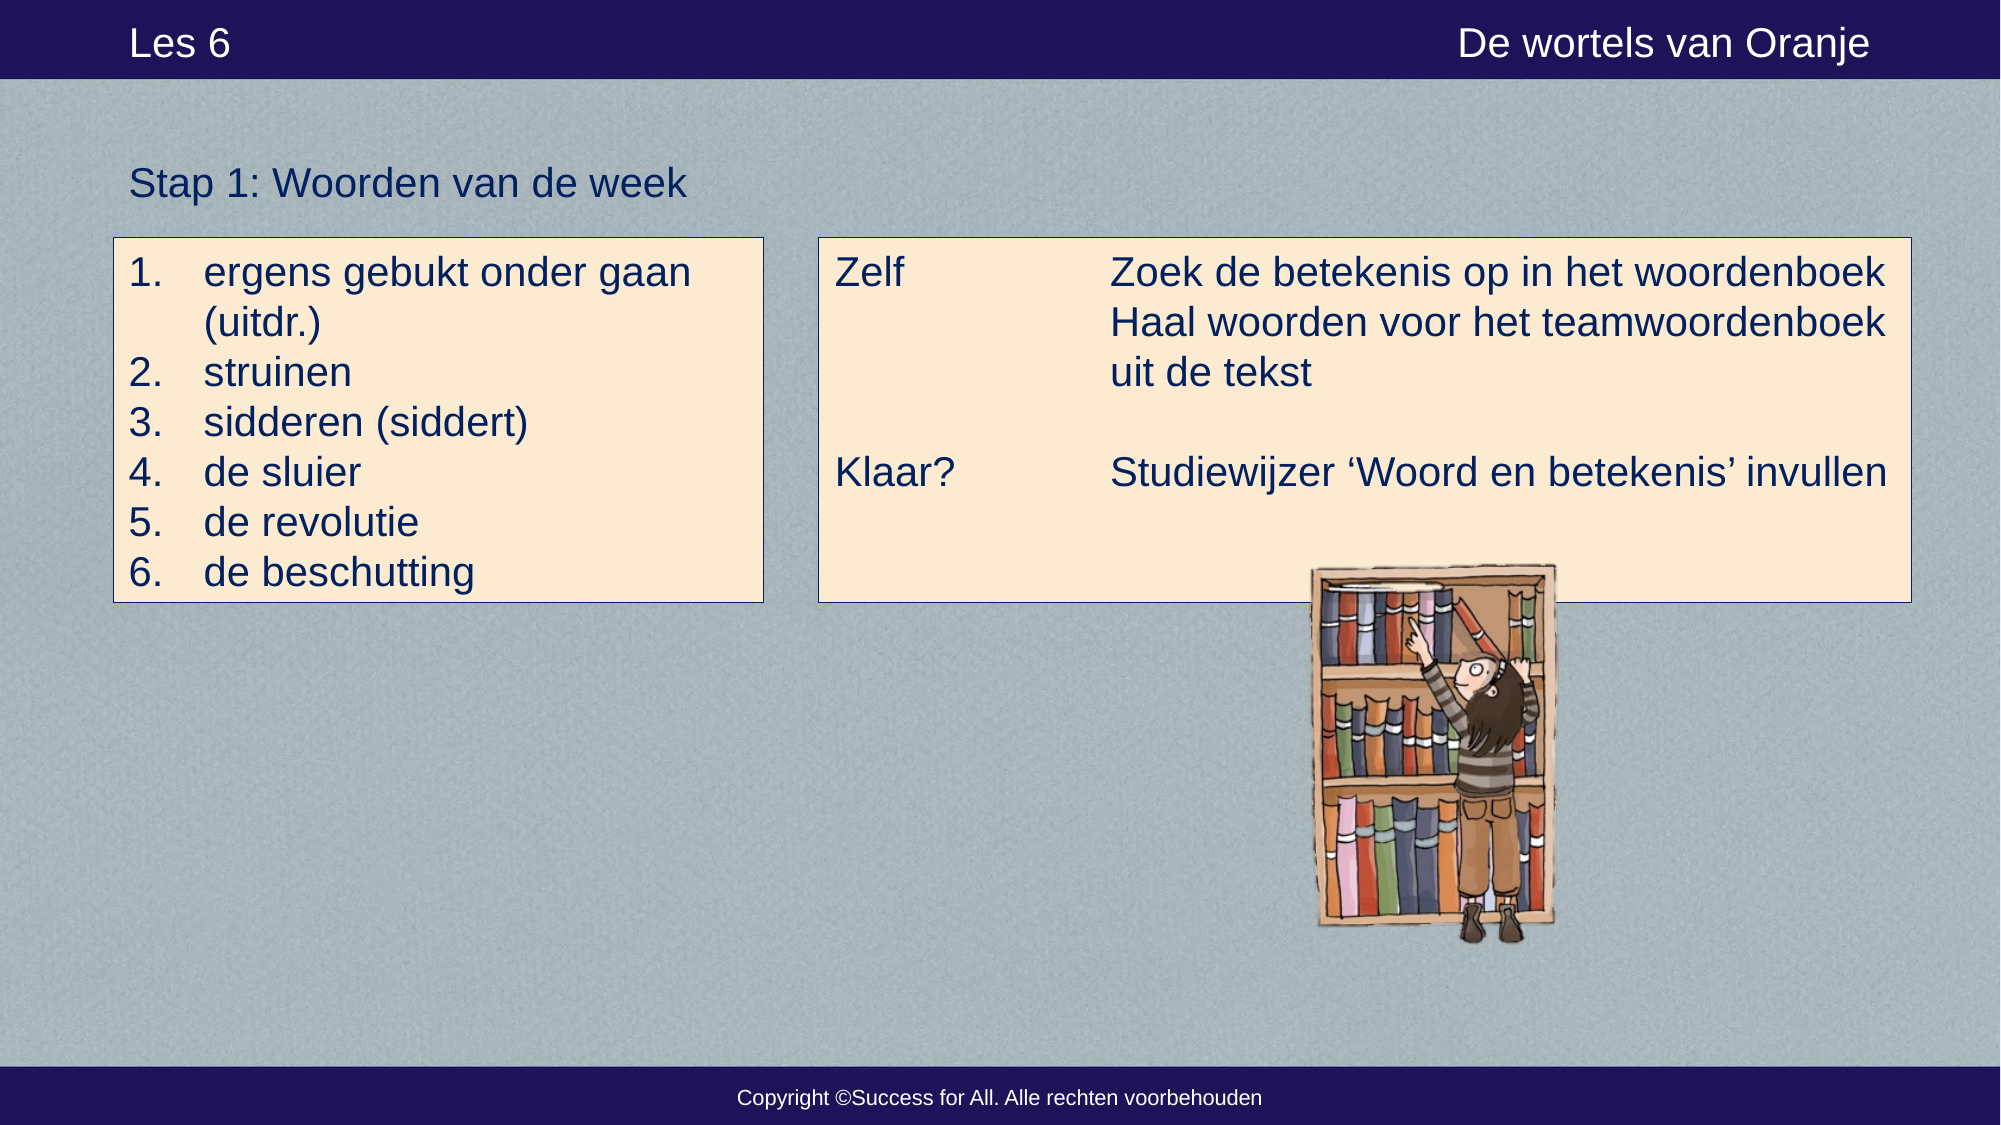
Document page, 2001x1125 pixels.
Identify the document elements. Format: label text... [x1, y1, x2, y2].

text_box ergens gebukt onder gaan (uitdr.) struinen sidderen (siddert) de sluier de revolutie de beschutting [113, 237, 764, 603]
text_box Stap 1: Woorden van de week [113, 148, 1635, 214]
text_box Copyright ©Success for All. Alle rechten voorbehouden [0, 1076, 2000, 1125]
text_box Zelf Zoek de betekenis op in het woordenboek Haal woorden voor het teamwoordenboek uit de tekst Klaar? Studiewijzer ‘Woord en betekenis’ invullen [818, 237, 1912, 603]
text_box De wortels van Oranje [999, 8, 1886, 73]
picture [0, 0, 2001, 1125]
text_box Les 6 [114, 8, 354, 73]
